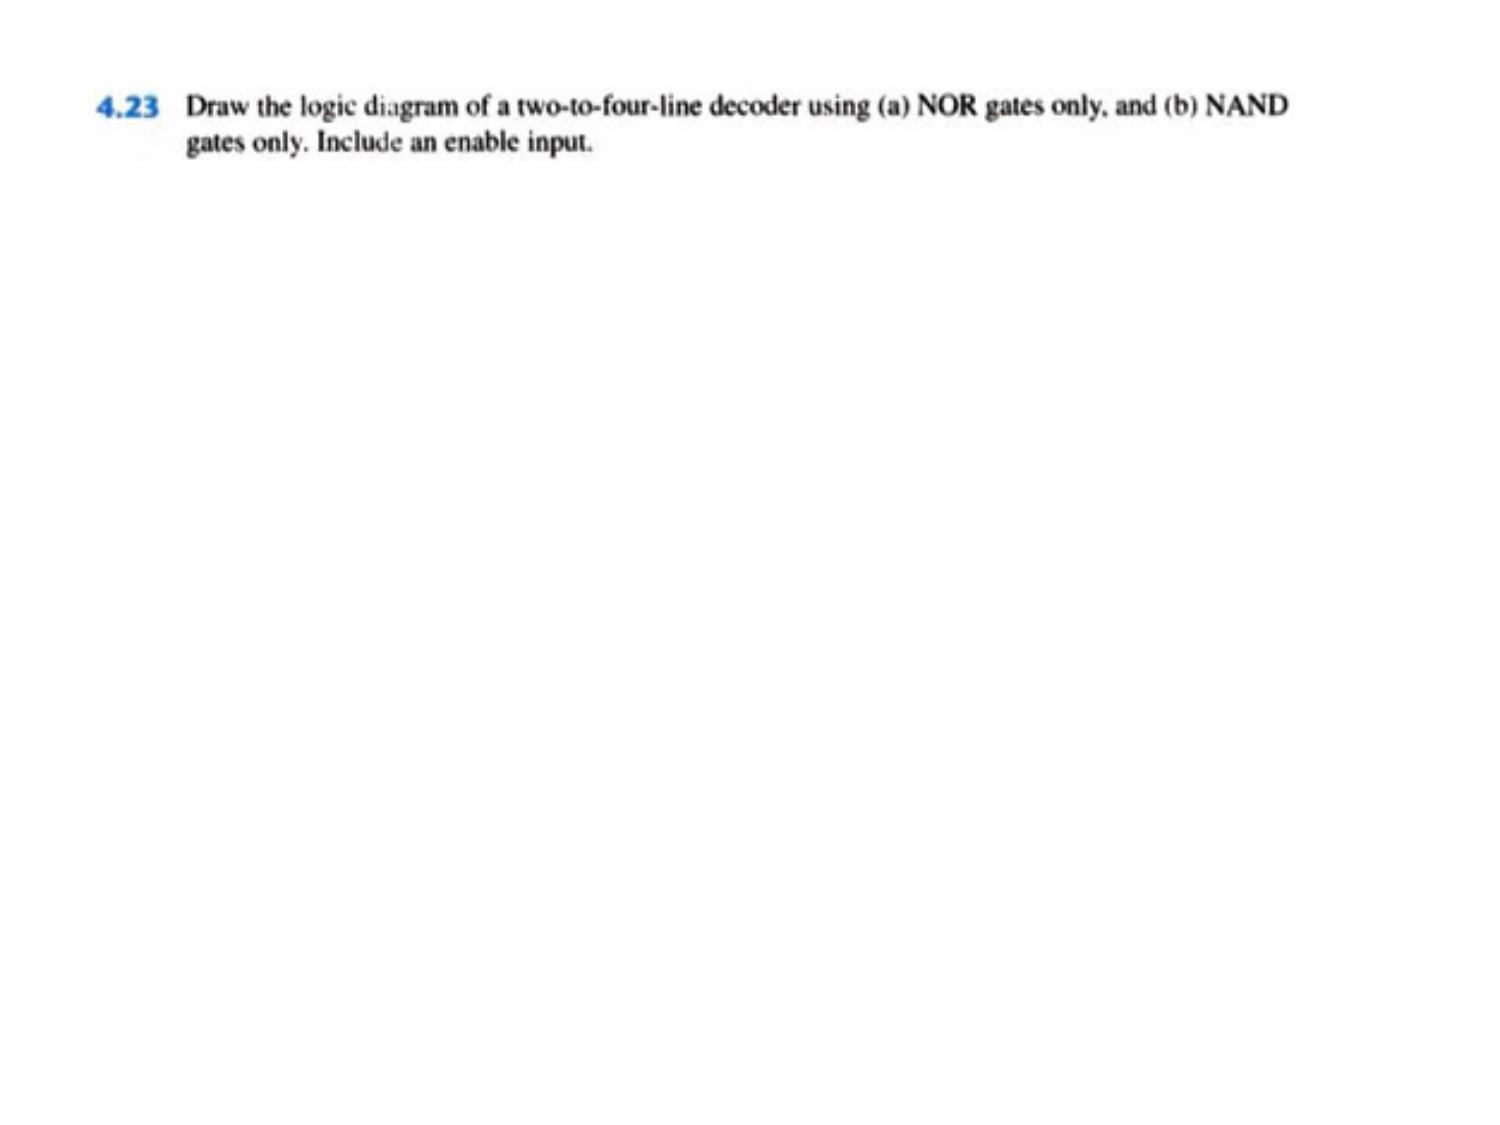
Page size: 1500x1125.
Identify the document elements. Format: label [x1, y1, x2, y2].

picture [87, 87, 1297, 162]
